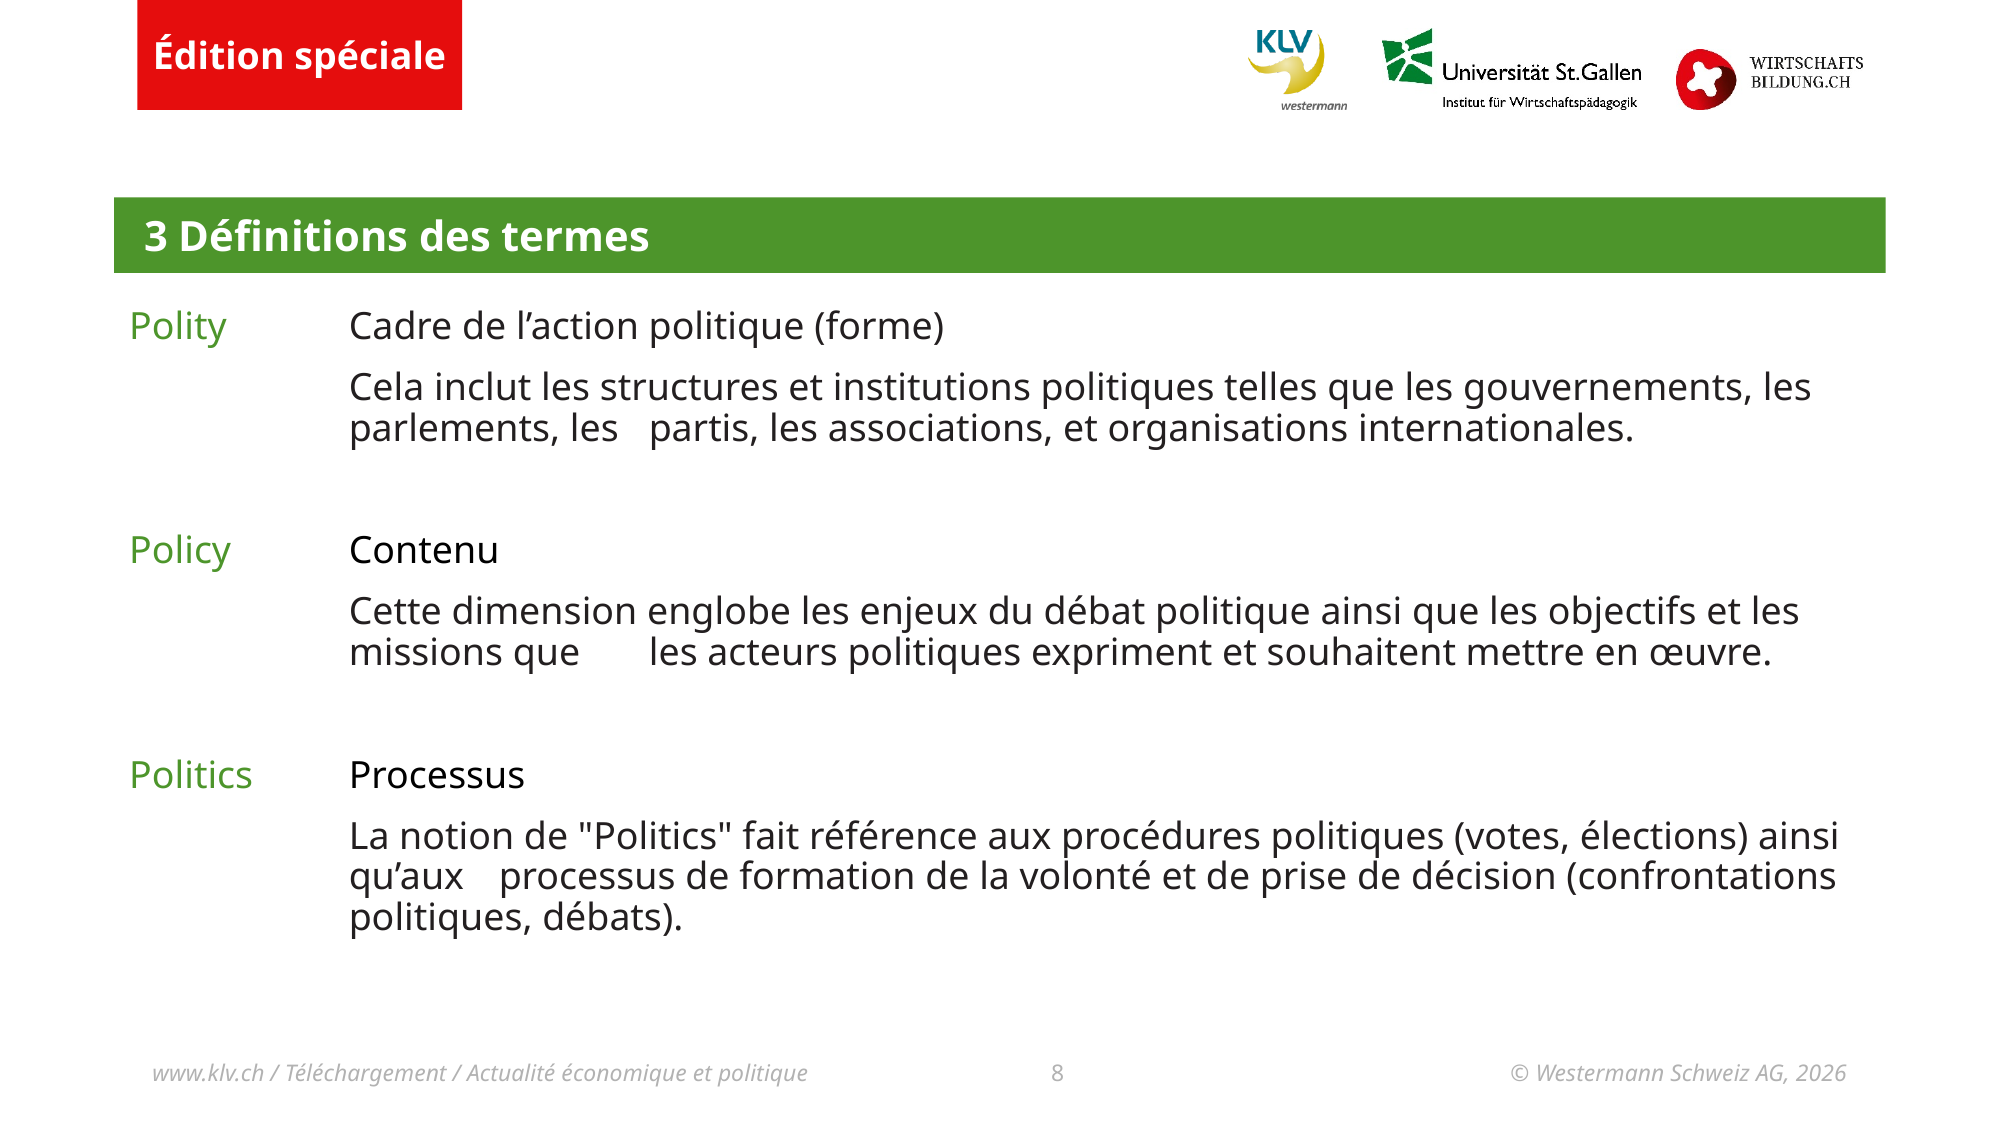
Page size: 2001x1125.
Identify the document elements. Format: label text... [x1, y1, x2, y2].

slide_number www.klv.ch / Téléchargement / Actualité économique et politique [137, 1042, 879, 1103]
picture [1248, 30, 1347, 110]
text_box Polity Policy Politics [114, 299, 287, 1014]
footer © Westermann Schweiz AG, 2026 [1395, 1042, 1863, 1103]
text_box 3 Définitions des termes [113, 196, 1887, 274]
picture [1676, 49, 1863, 110]
slide_number 8 [720, 1044, 1396, 1105]
list Cadre de l’action politique (forme) Cela inclut les structures et institutions politiques telles que les gouvernements, les parlements, les partis, les associations, et organisations internationales. Contenu Cette dimension englobe les enjeux du débat politique ainsi que les objectifs et les missions que les acteurs politiques expriment et souhaitent mettre en œuvre. Processus La notion de "Politics" fait référence aux procédures politiques (votes, élections) ainsi qu’aux processus de formation de la volonté et de prise de décision (confrontations politiques, débats). [333, 299, 1886, 1014]
picture [1382, 28, 1641, 110]
